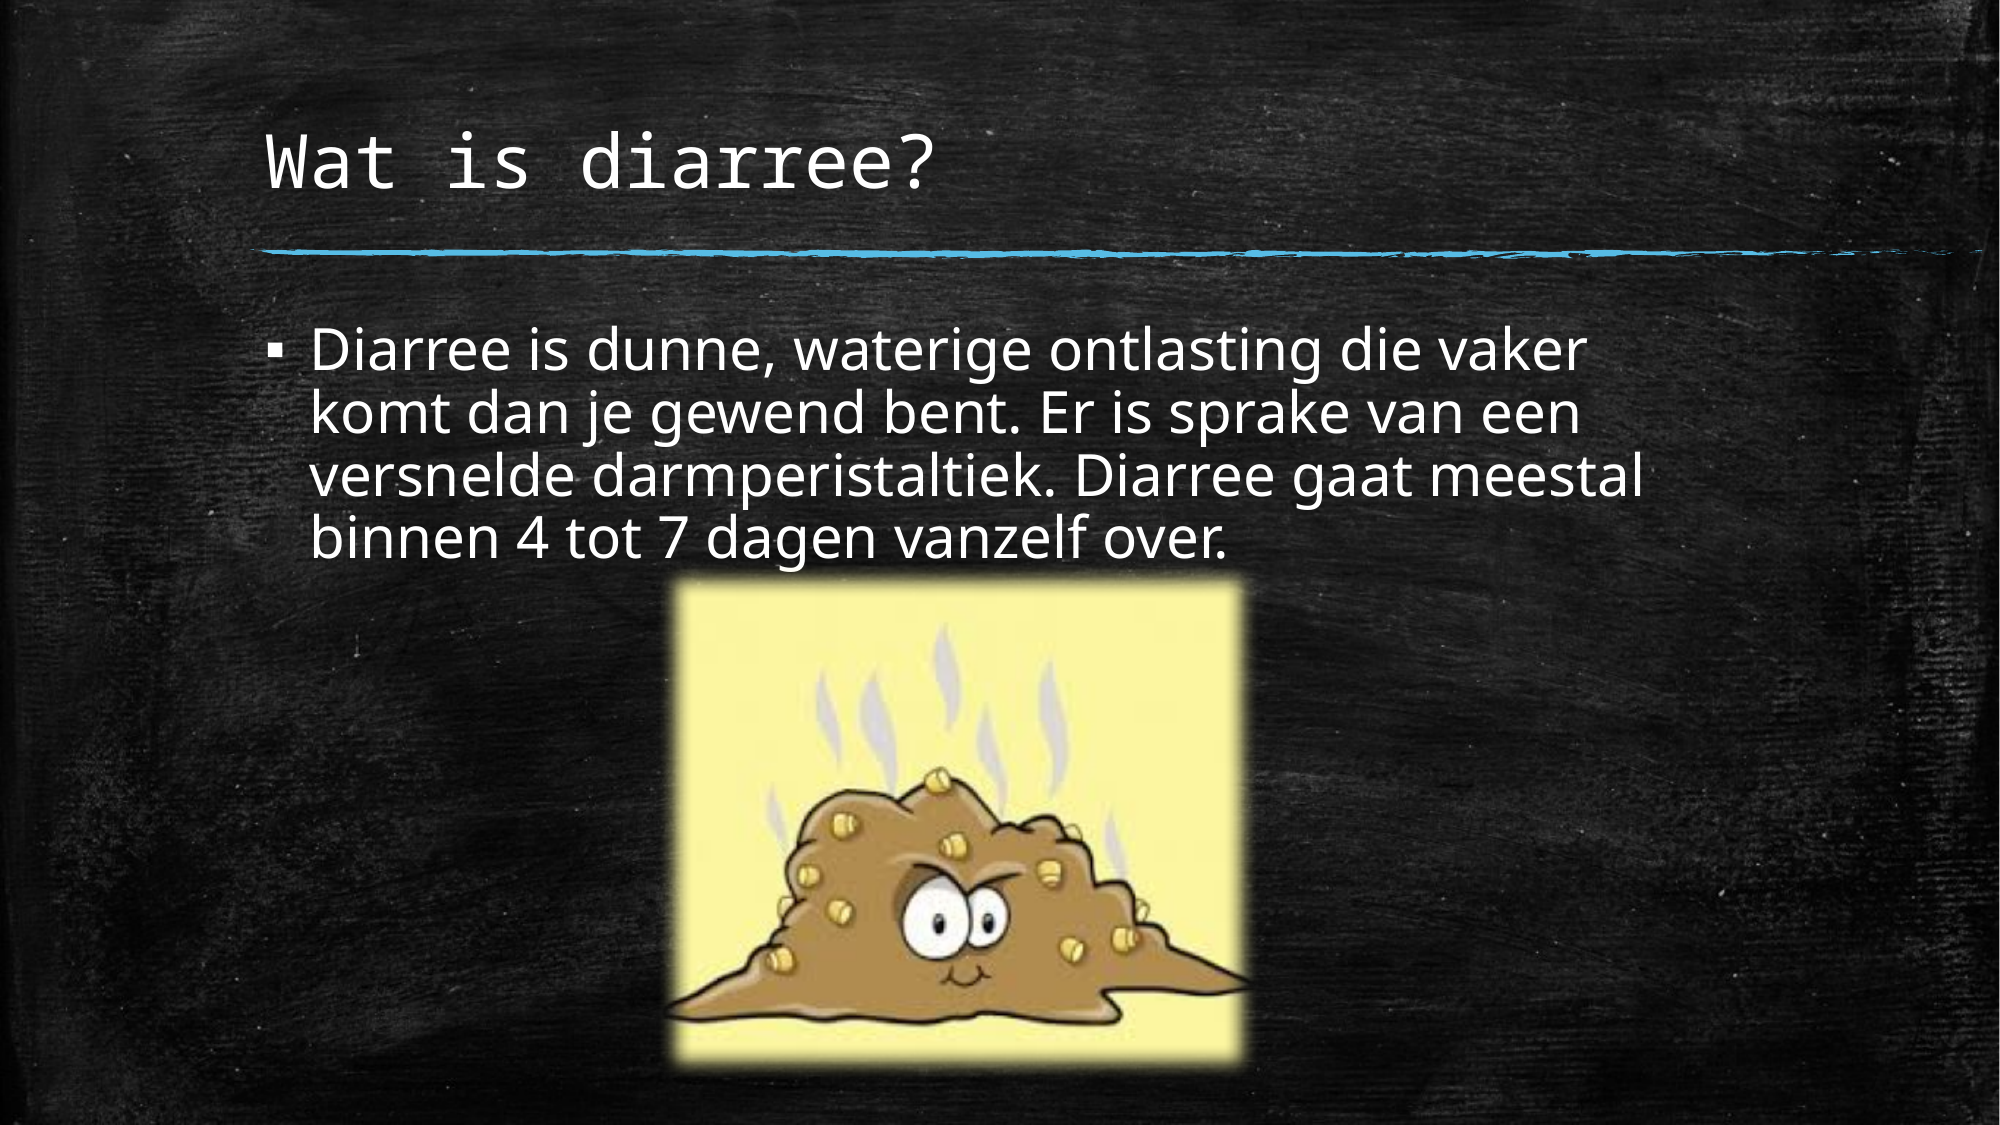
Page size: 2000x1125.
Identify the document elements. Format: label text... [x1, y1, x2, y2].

picture [657, 562, 1260, 1080]
title Wat is diarree? [249, 45, 1750, 213]
list Diarree is dunne, waterige ontlasting die vaker komt dan je gewend bent. Er is sprake van een versnelde darmperistaltiek. Diarree gaat meestal binnen 4 tot 7 dagen vanzelf over. [249, 312, 1750, 1013]
